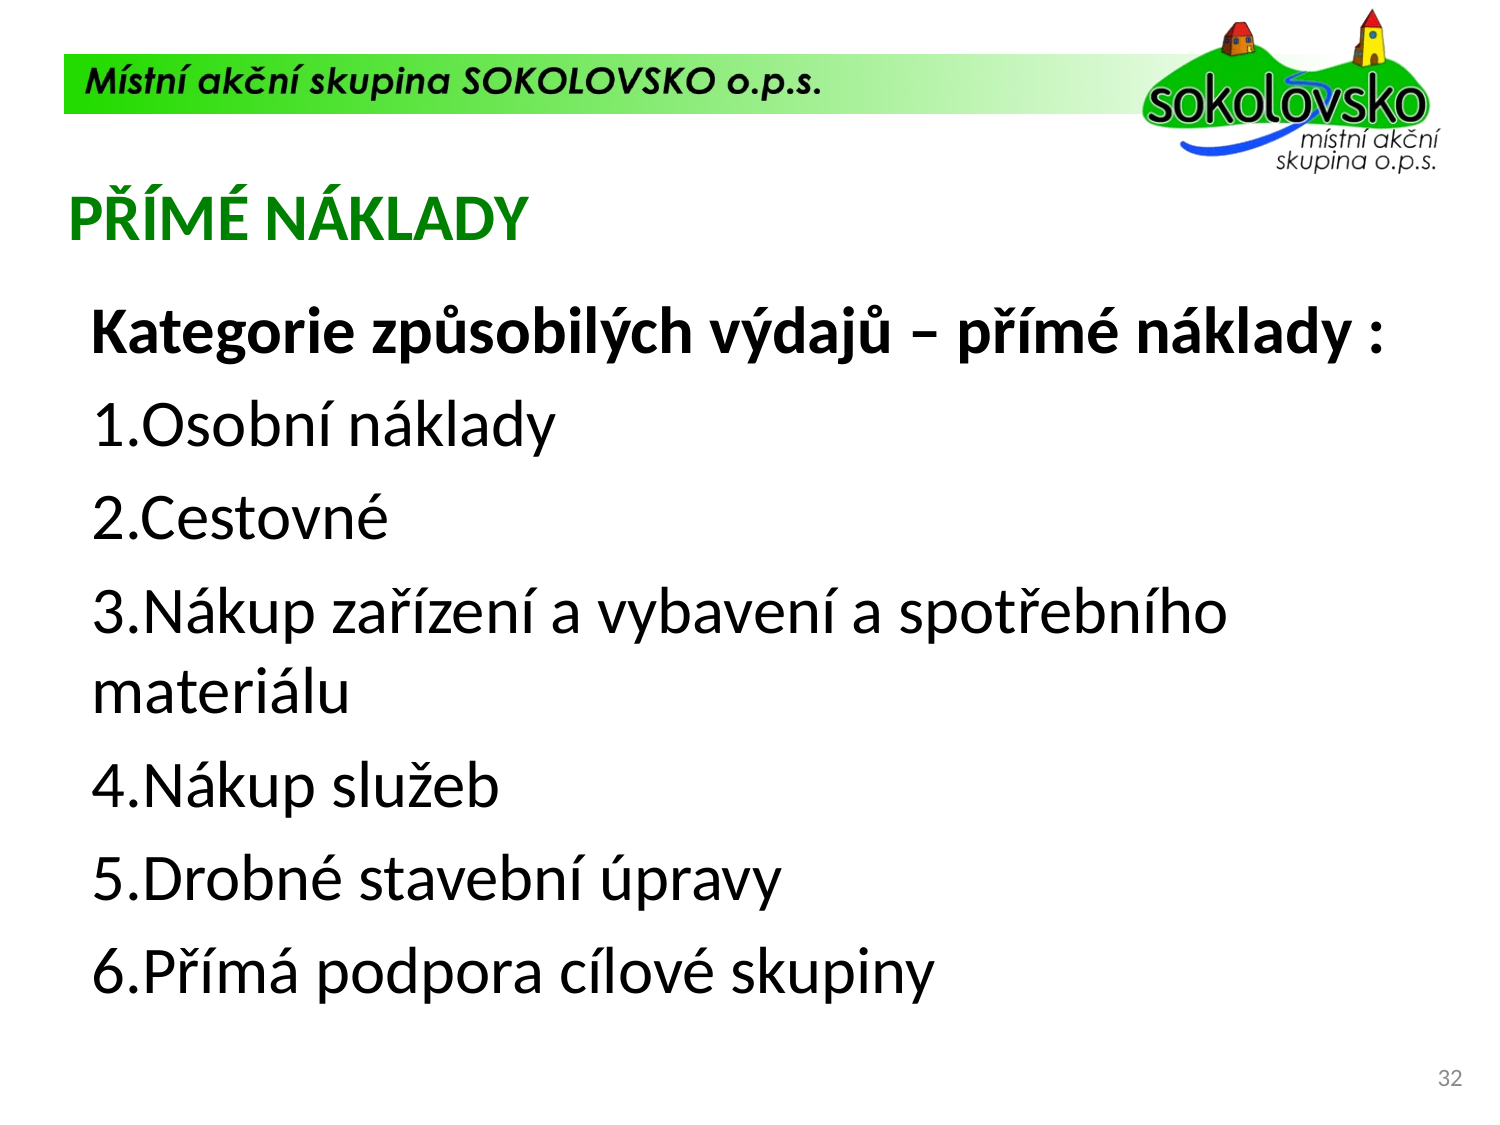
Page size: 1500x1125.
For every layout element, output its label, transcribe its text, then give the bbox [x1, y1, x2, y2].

title PŘÍMÉ NÁKLADY [53, 137, 1404, 291]
picture [64, 0, 1455, 197]
list Kategorie způsobilých výdajů – přímé náklady : 1.Osobní náklady 2.Cestovné 3.Nákup zařízení a vybavení a spotřebního materiálu 4.Nákup služeb 5.Drobné stavební úpravy 6.Přímá podpora cílové skupiny [76, 278, 1424, 1024]
slide_number 32 [1128, 1046, 1478, 1107]
